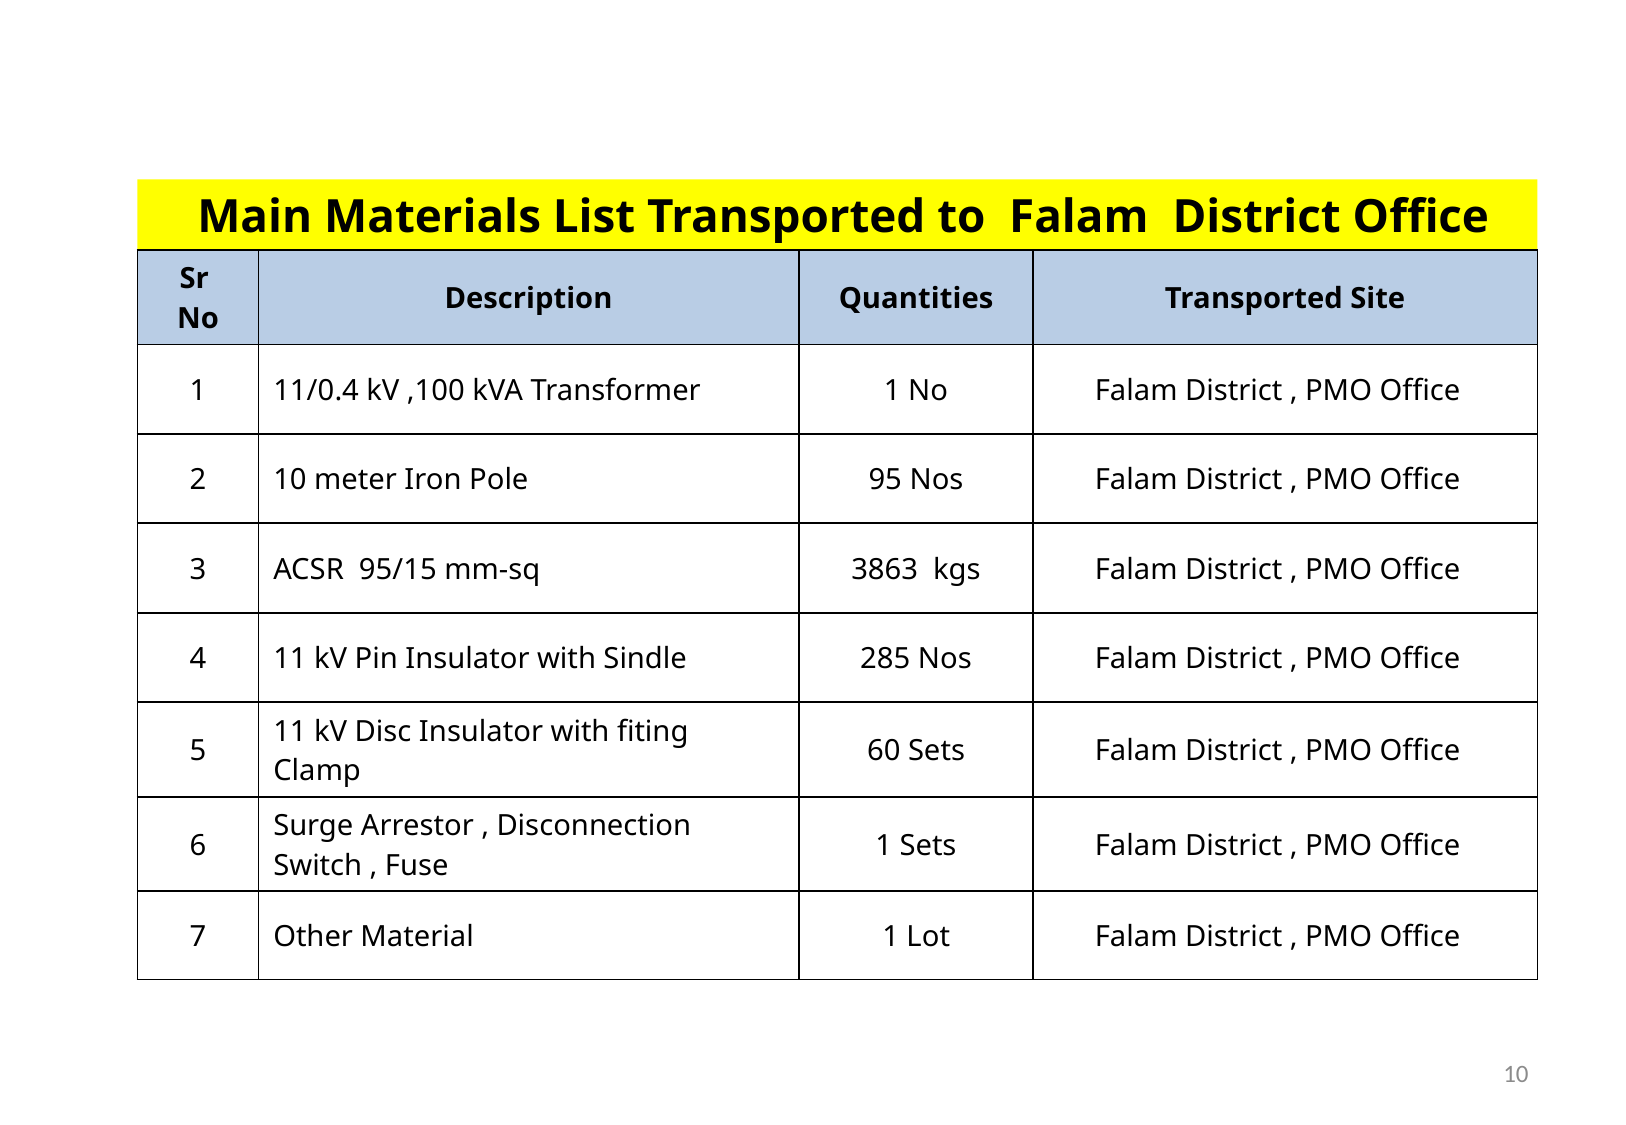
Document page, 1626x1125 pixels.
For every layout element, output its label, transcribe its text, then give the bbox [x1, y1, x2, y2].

table_cell 5 [138, 703, 258, 796]
table_cell ACSR 95/15 mm-sq [259, 524, 798, 612]
table_header Sr No [138, 251, 258, 344]
table_cell 3863 kgs [800, 524, 1032, 612]
table_cell Surge Arrestor , Disconnection Switch , Fuse [259, 798, 798, 890]
table_cell 1 [138, 345, 258, 433]
table_cell 6 [138, 798, 258, 890]
table_header Description [259, 251, 798, 344]
table_cell 1 Lot [800, 892, 1032, 979]
table_cell 11 kV Disc Insulator with fiting Clamp [259, 703, 798, 796]
table_cell Other Material [259, 892, 798, 979]
table_cell 11/0.4 kV ,100 kVA Transformer [259, 345, 798, 433]
table_cell 10 meter Iron Pole [259, 435, 798, 522]
table_cell 4 [138, 614, 258, 701]
table_cell Falam District , PMO Office [1034, 614, 1537, 701]
table_cell 11 kV Pin Insulator with Sindle [259, 614, 798, 701]
table_cell Falam District , PMO Office [1034, 892, 1537, 979]
table_cell Falam District , PMO Office [1034, 524, 1537, 612]
table_cell Falam District , PMO Office [1034, 345, 1537, 433]
table_cell 1 No [800, 345, 1032, 433]
table_cell 2 [138, 435, 258, 522]
table_header Transported Site [1034, 251, 1537, 344]
table_cell 285 Nos [800, 614, 1032, 701]
table_cell Falam District , PMO Office [1034, 435, 1537, 522]
text_box Main Materials List Transported to Falam District Office [137, 179, 1538, 249]
table_cell 95 Nos [800, 435, 1032, 522]
table_cell Falam District , PMO Office [1034, 798, 1537, 890]
table_cell 1 Sets [800, 798, 1032, 890]
table_cell 60 Sets [800, 703, 1032, 796]
table_cell 7 [138, 892, 258, 979]
table_header Quantities [800, 251, 1032, 344]
table_cell 3 [138, 524, 258, 612]
table_cell Falam District , PMO Office [1034, 703, 1537, 796]
slide_number 10 [1164, 1042, 1544, 1103]
